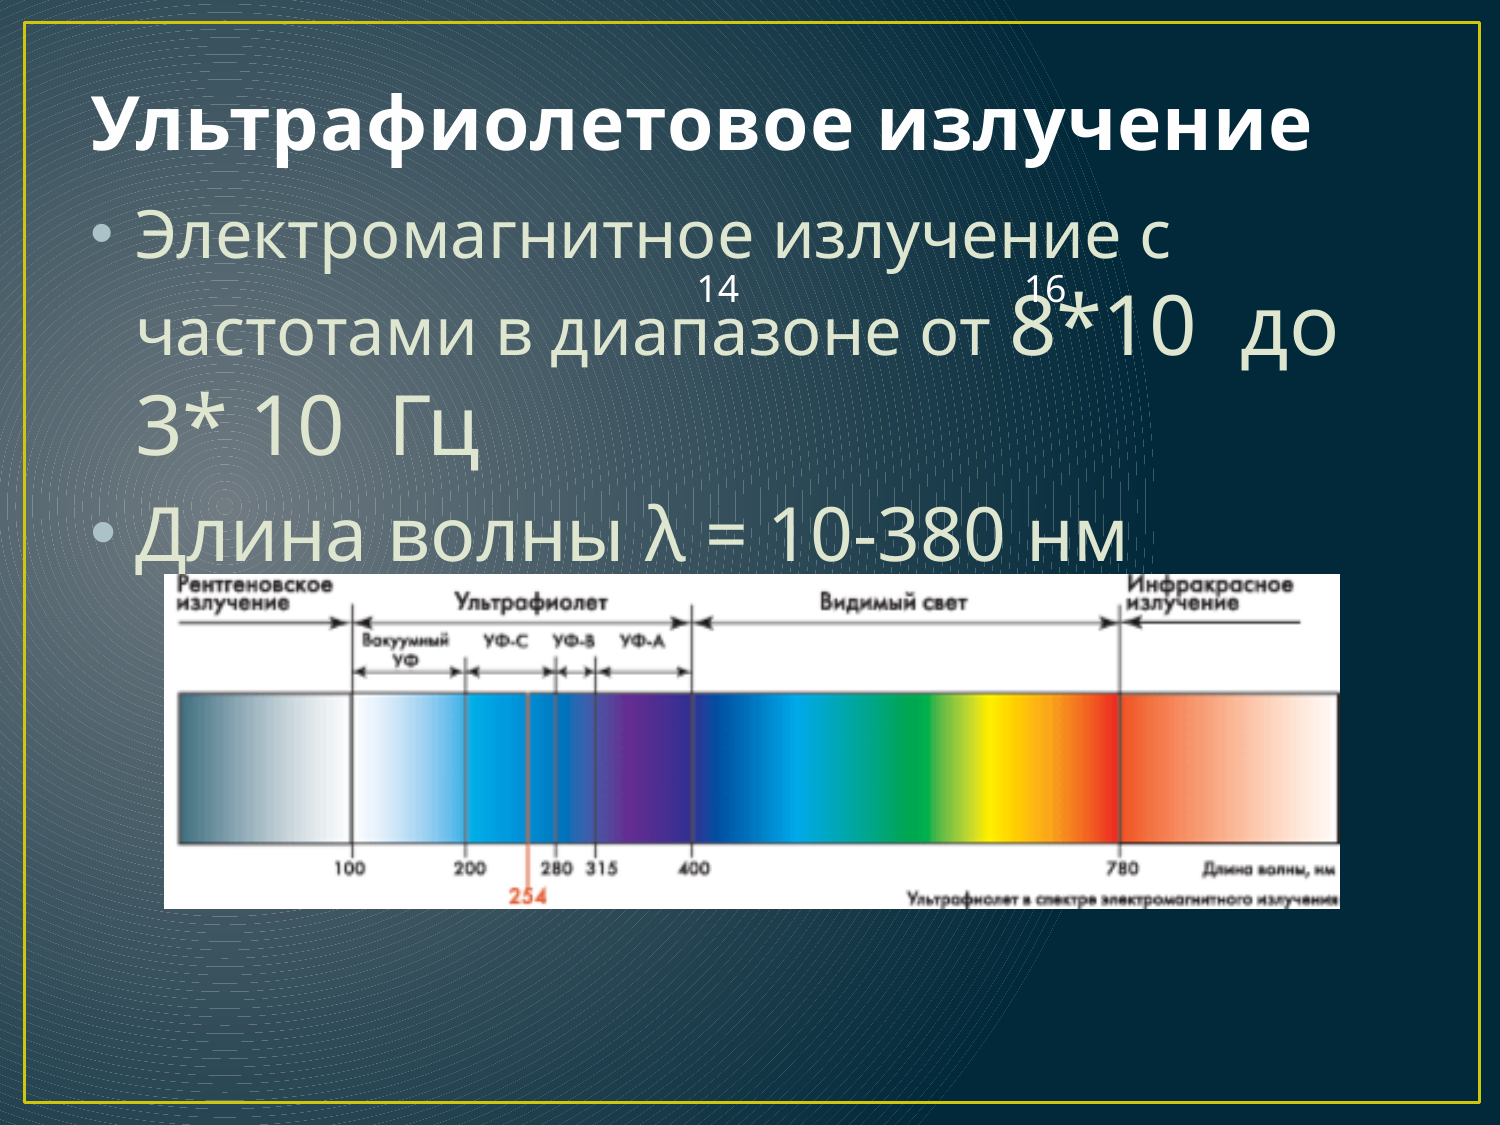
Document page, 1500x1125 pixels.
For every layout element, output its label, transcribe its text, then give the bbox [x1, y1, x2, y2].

list Электромагнитное излучение с частотами в диапазоне от 8*10 до 3* 10 Гц Длина волны λ = 10-380 нм [75, 184, 1425, 1005]
picture [164, 574, 1339, 909]
title Ультрафиолетовое излучение [75, 45, 1425, 173]
text_box 16 [1009, 258, 1082, 318]
text_box 14 [681, 258, 755, 318]
